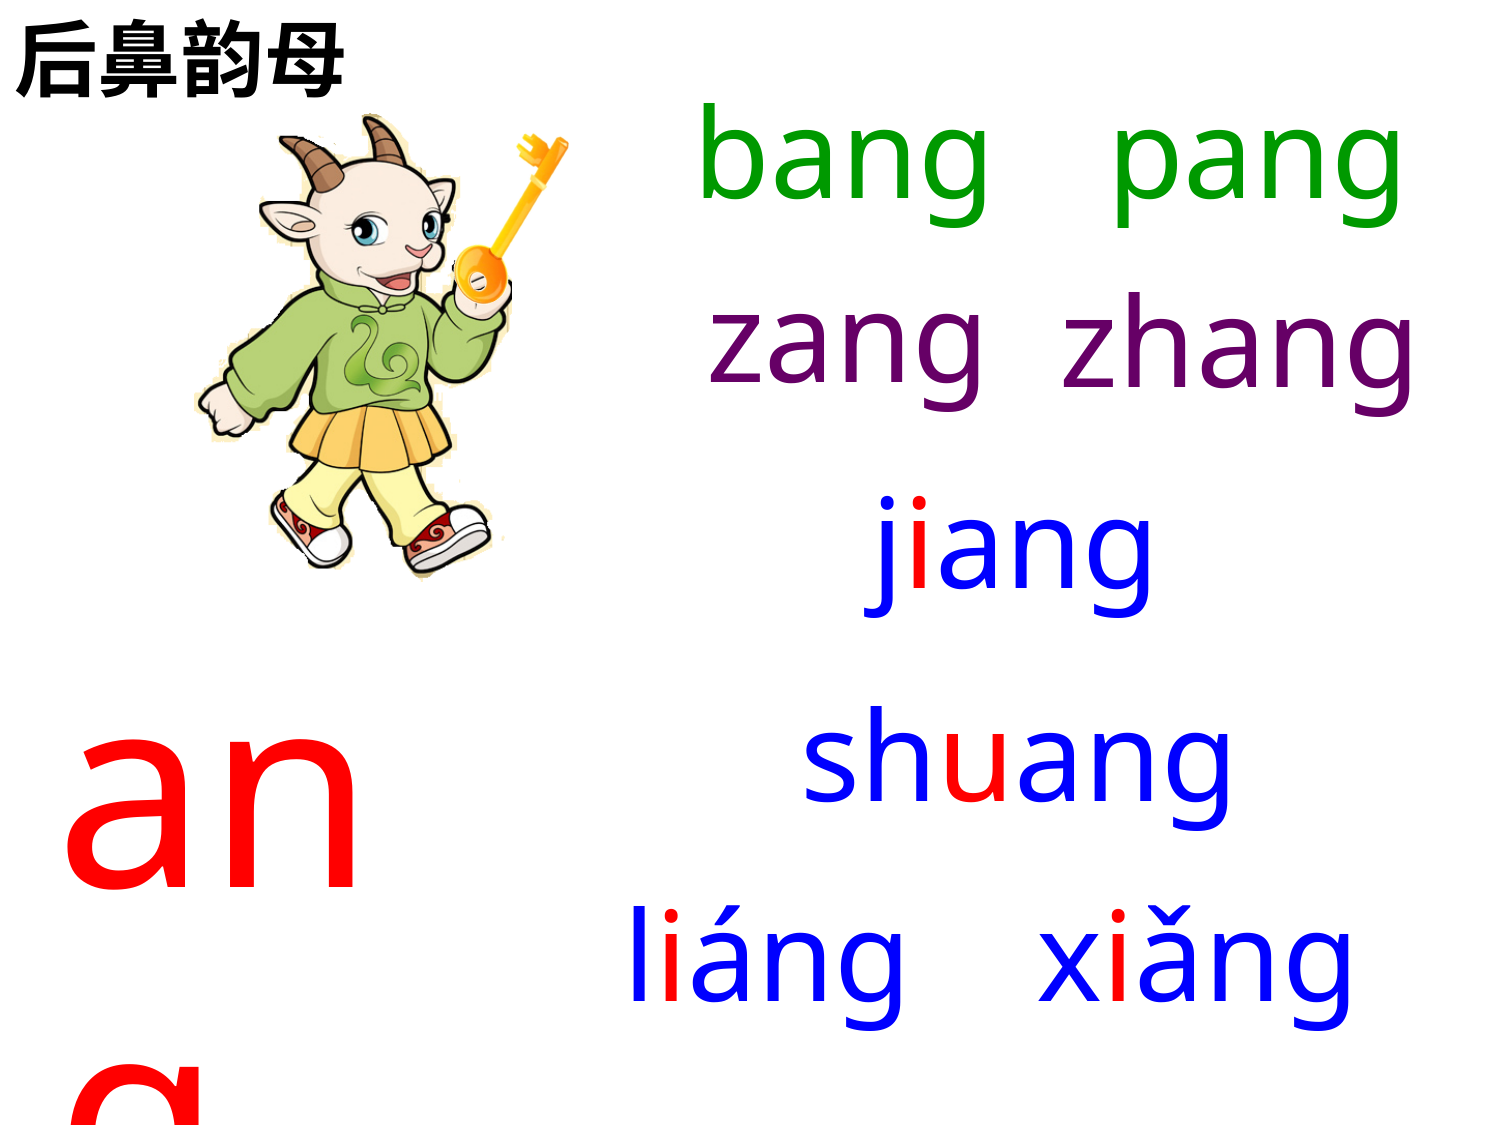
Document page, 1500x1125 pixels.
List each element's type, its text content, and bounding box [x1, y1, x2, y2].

text_box jiang [856, 456, 1176, 621]
text_box shuang [785, 668, 1258, 834]
text_box xiǎng [1021, 869, 1436, 1035]
text_box 后鼻韵母 [0, 0, 379, 115]
text_box bang [679, 66, 1034, 232]
text_box ang [41, 609, 514, 1125]
text_box zang [691, 250, 1147, 415]
text_box liáng [608, 869, 928, 1035]
text_box pang [1092, 66, 1447, 232]
text_box zhang [1045, 255, 1500, 421]
picture [194, 113, 617, 582]
